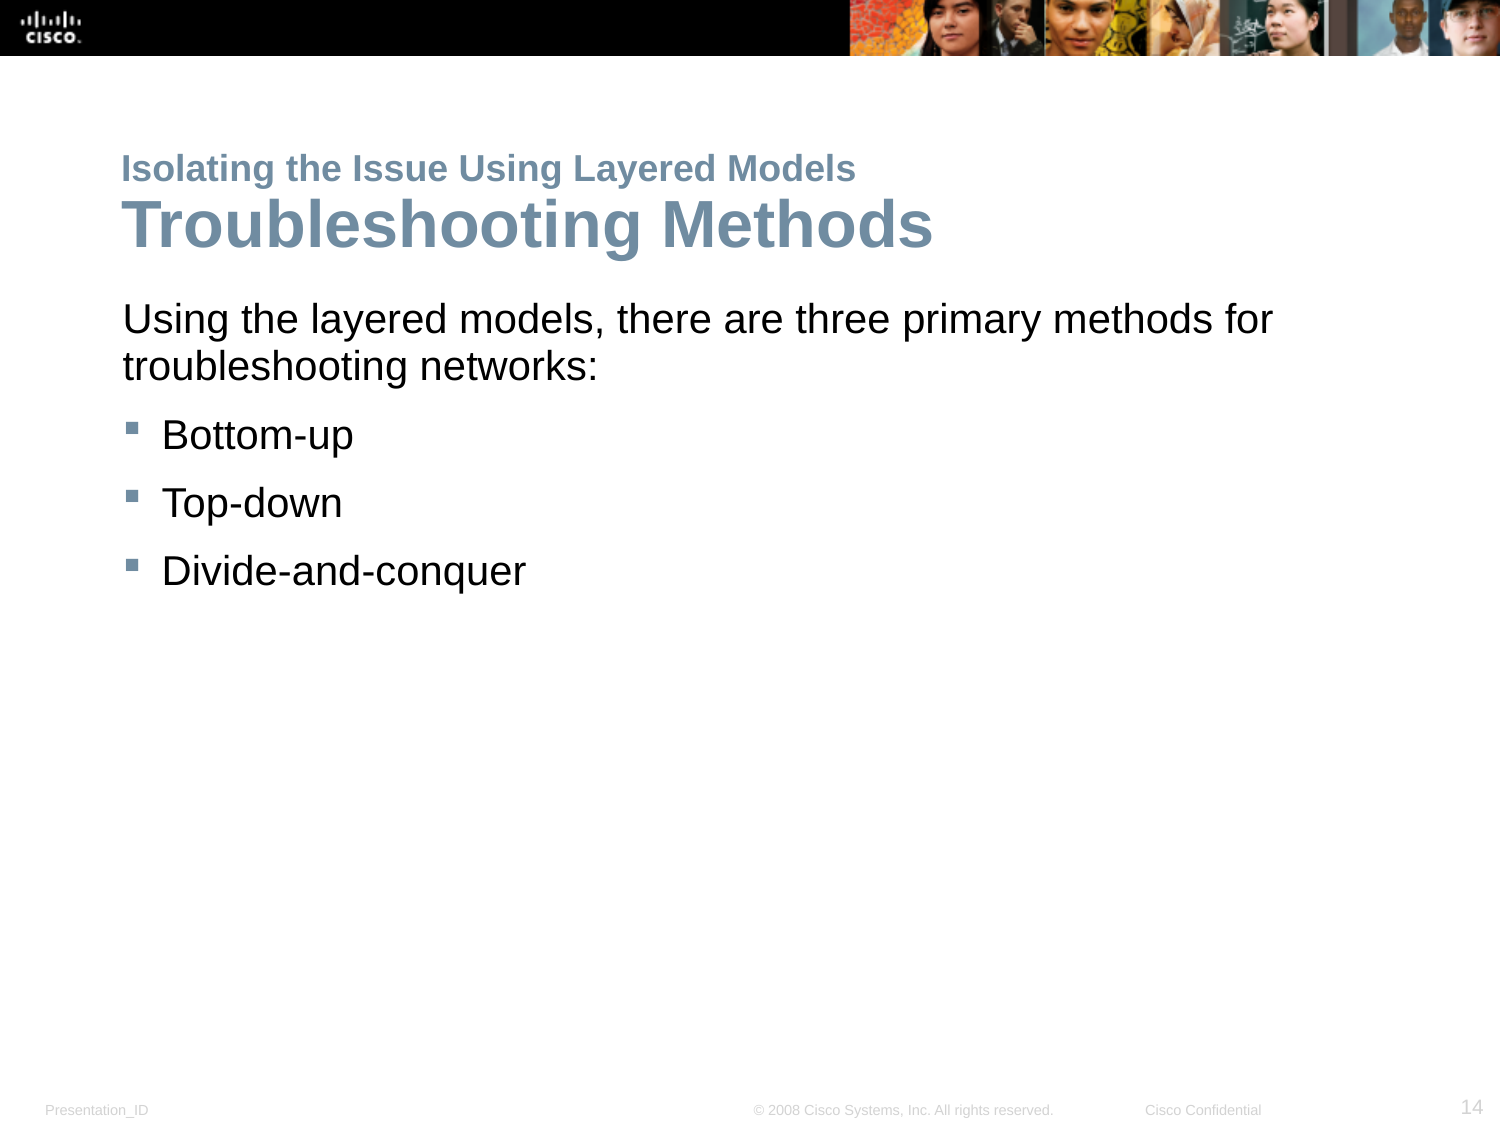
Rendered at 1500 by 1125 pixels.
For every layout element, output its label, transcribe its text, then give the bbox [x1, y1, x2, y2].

list Using the layered models, there are three primary methods for troubleshooting networks: Bottom-up Top-down Divide-and-conquer [109, 288, 1413, 875]
picture [0, 0, 1500, 56]
title Isolating the Issue Using Layered Models Troubleshooting Methods [107, 130, 1444, 269]
